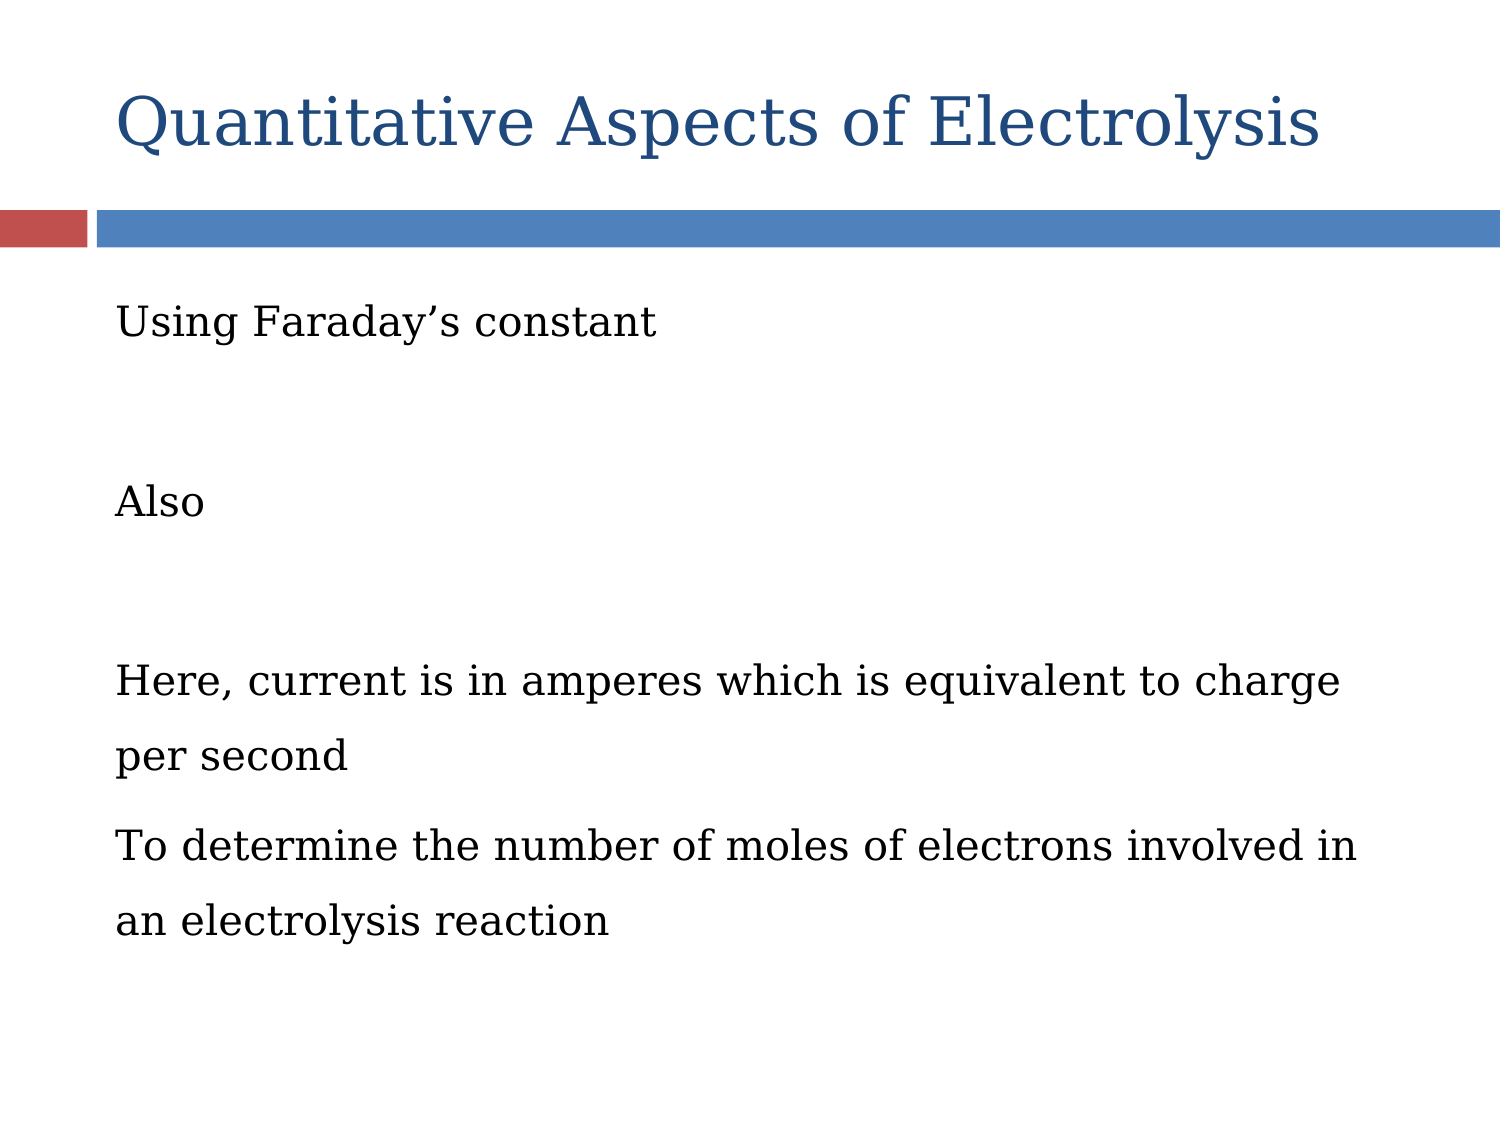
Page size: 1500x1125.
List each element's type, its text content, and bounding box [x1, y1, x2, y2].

title Quantitative Aspects of Electrolysis [100, 37, 1438, 200]
